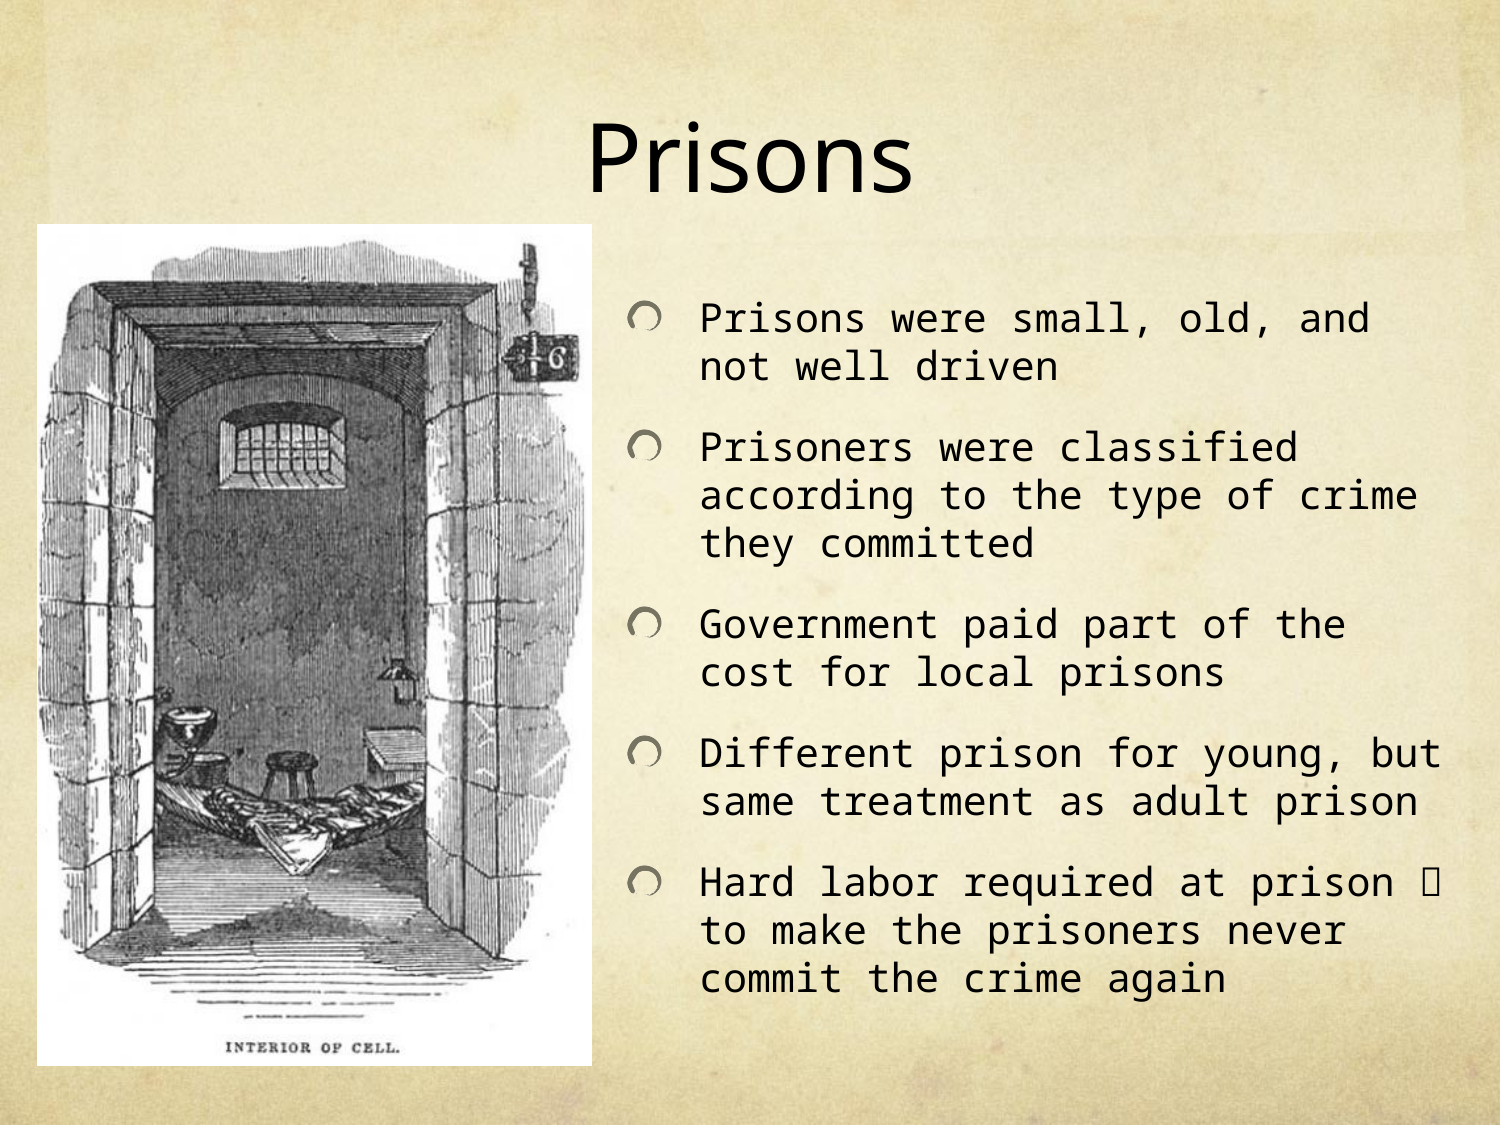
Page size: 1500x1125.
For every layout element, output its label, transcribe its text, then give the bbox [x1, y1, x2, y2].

picture [0, 0, 1500, 1125]
title Prisons [150, 82, 1350, 225]
list Prisons were small, old, and not well driven Prisoners were classified according to the type of crime they committed Government paid part of the cost for local prisons Different prison for young, but same treatment as adult prison Hard labor required at prison  to make the prisoners never commit the crime again [612, 284, 1463, 1063]
